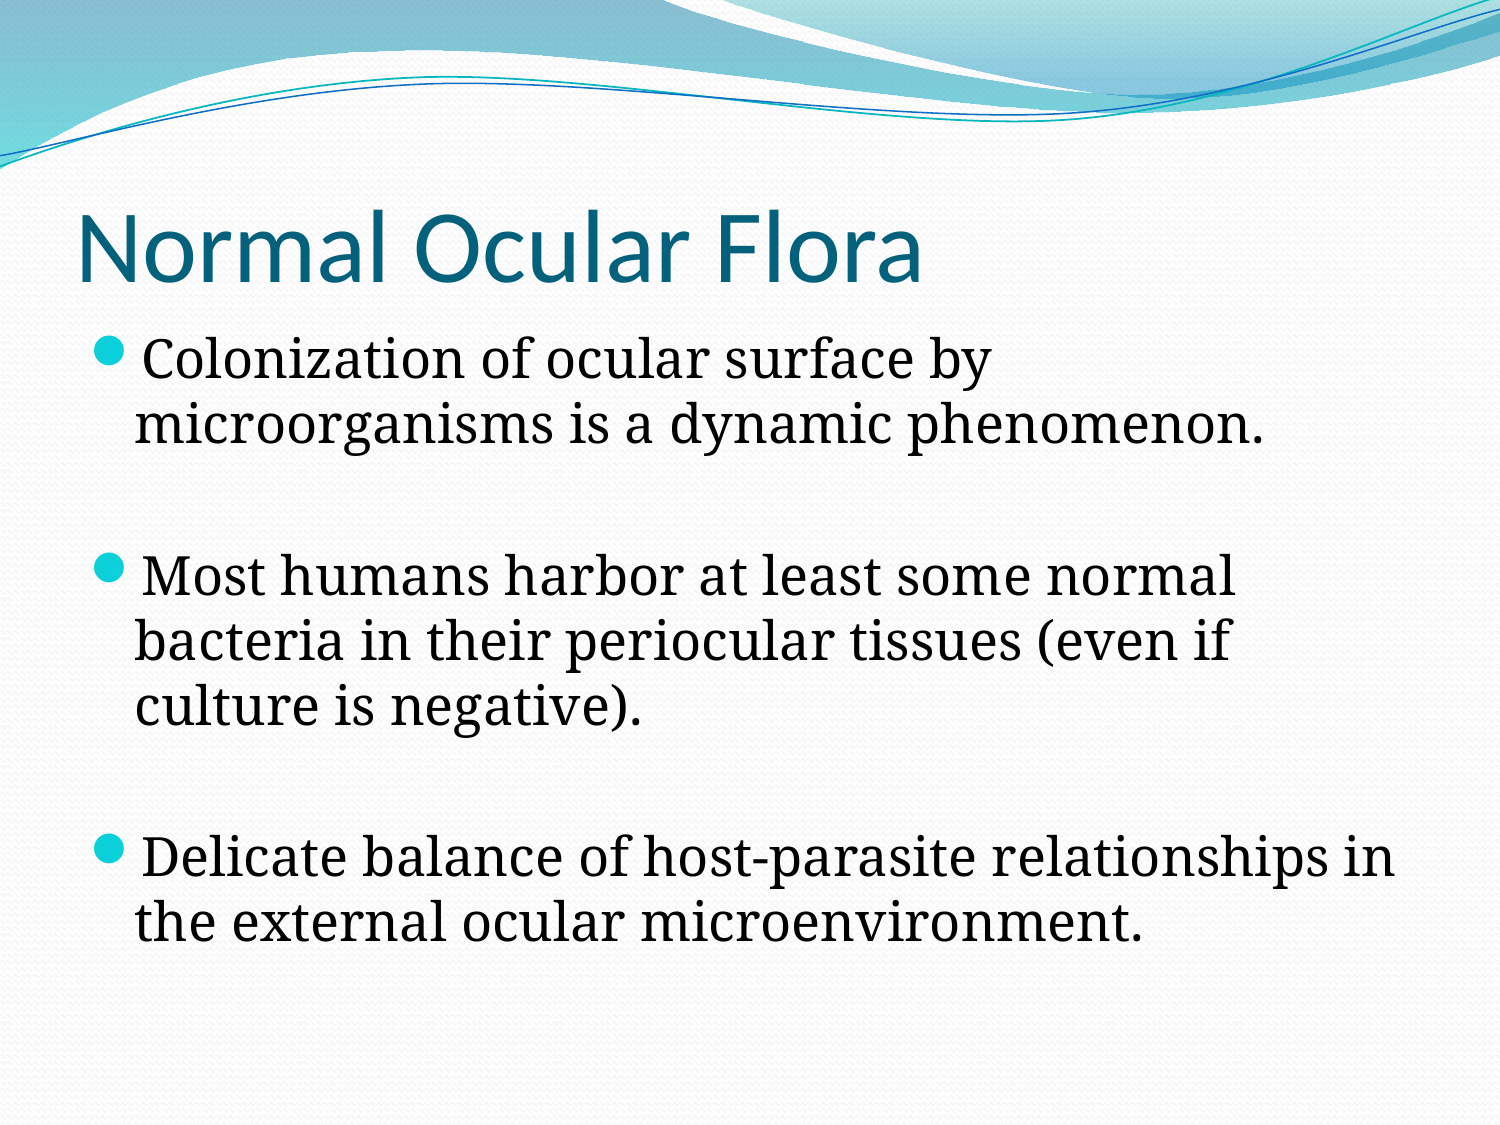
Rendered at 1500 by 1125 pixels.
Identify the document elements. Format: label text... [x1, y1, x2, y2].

title Normal Ocular Flora [75, 115, 1425, 303]
list Colonization of ocular surface by microorganisms is a dynamic phenomenon. Most humans harbor at least some normal bacteria in their periocular tissues (even if culture is negative). Delicate balance of host-parasite relationships in the external ocular microenvironment. [75, 317, 1425, 1038]
